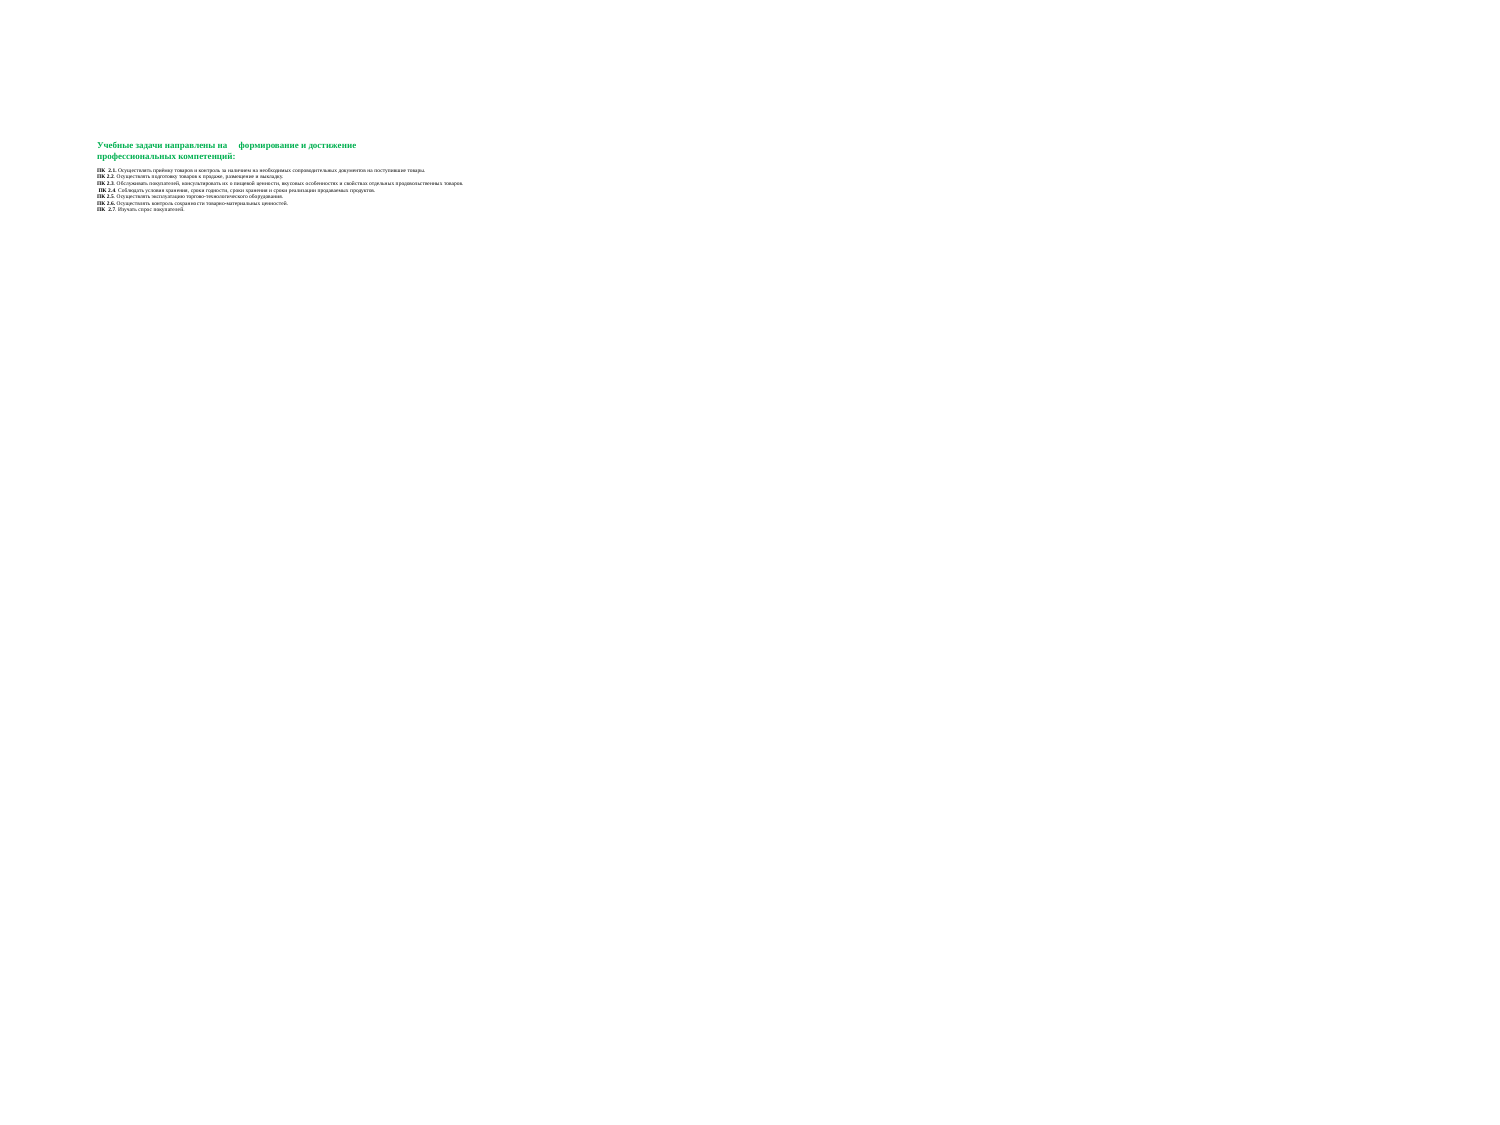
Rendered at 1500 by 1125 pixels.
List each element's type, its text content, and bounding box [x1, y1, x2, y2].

title Учебные задачи направлены на формирование и достижение профессиональных компетенций: ПК 2.1. Осуществлять приёмку товаров и контроль за наличием на необходимых сопроводительных документов на поступившие товары. ПК 2.2. Осуществлять подготовку товаров к продаже, размещение и выкладку. ПК 2.3. Обслуживать покупателей, консультировать их о пищевой ценности, вкусовых особенностях и свойствах отдельных продовольственных товаров. ПК 2.4. Соблюдать условия хранения, сроки годности, сроки хранения и сроки реализации продаваемых продуктов. ПК 2.5. Осуществлять эксплуатацию торгово-технологического оборудования. ПК 2.6. Осуществлять контроль сохранности товарно-материальных ценностей. ПК 2.7. Изучать спрос покупателей. [82, 35, 1432, 223]
